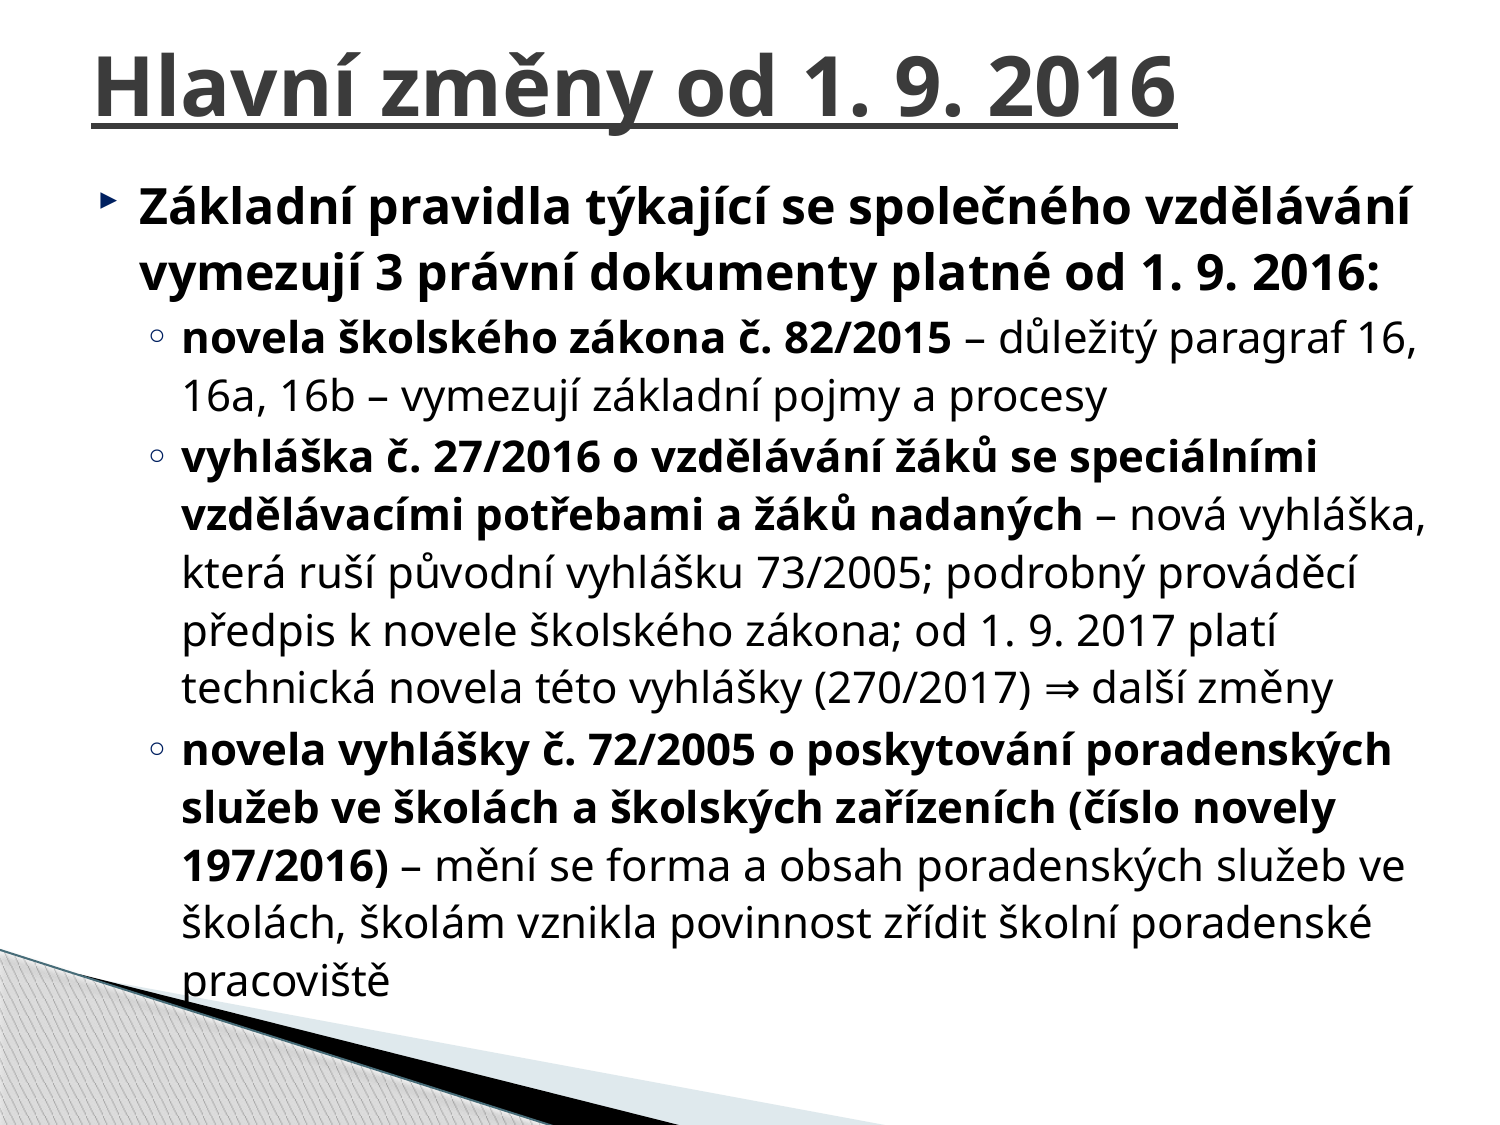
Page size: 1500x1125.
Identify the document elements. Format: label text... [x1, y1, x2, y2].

title Hlavní změny od 1. 9. 2016 [76, 19, 1427, 147]
list Základní pravidla týkající se společného vzdělávání vymezují 3 právní dokumenty platné od 1. 9. 2016: novela školského zákona č. 82/2015 – důležitý paragraf 16, 16a, 16b – vymezují základní pojmy a procesy vyhláška č. 27/2016 o vzdělávání žáků se speciálními vzdělávacími potřebami a žáků nadaných – nová vyhláška, která ruší původní vyhlášku 73/2005; podrobný prováděcí předpis k novele školského zákona; od 1. 9. 2017 platí technická novela této vyhlášky (270/2017) ⇒ další změny novela vyhlášky č. 72/2005 o poskytování poradenských služeb ve školách a školských zařízeních (číslo novely 197/2016) – mění se forma a obsah poradenských služeb ve školách, školám vznikla povinnost zřídit školní poradenské pracoviště [64, 160, 1459, 1024]
